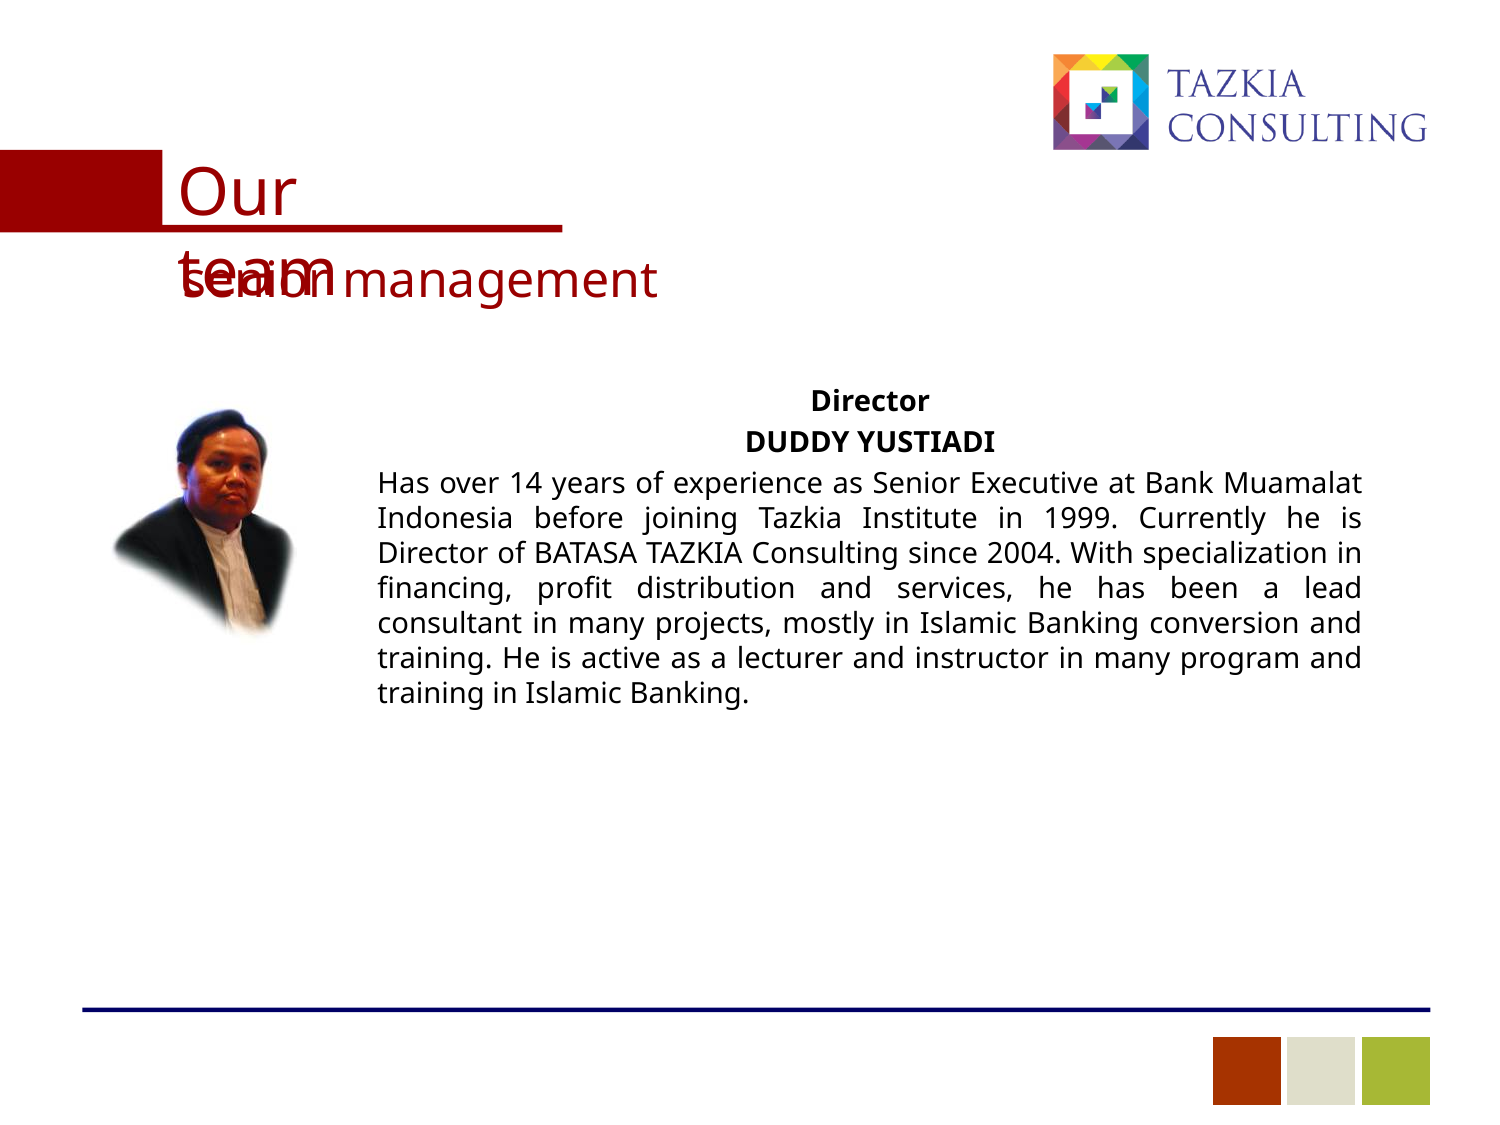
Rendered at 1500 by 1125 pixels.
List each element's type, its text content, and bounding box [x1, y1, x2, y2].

text_box Director DUDDY YUSTIADI Has over 14 years of experience as Senior Executive at Bank Muamalat Indonesia before joining Tazkia Institute in 1999. Currently he is Director of BATASA TAZKIA Consulting since 2004. With specialization in financing, profit distribution and services, he has been a lead consultant in many projects, mostly in Islamic Banking conversion and training. He is active as a lecturer and instructor in many program and training in Islamic Banking. [362, 374, 1378, 791]
picture [1053, 54, 1427, 150]
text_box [0, 141, 751, 317]
picture [62, 369, 376, 688]
